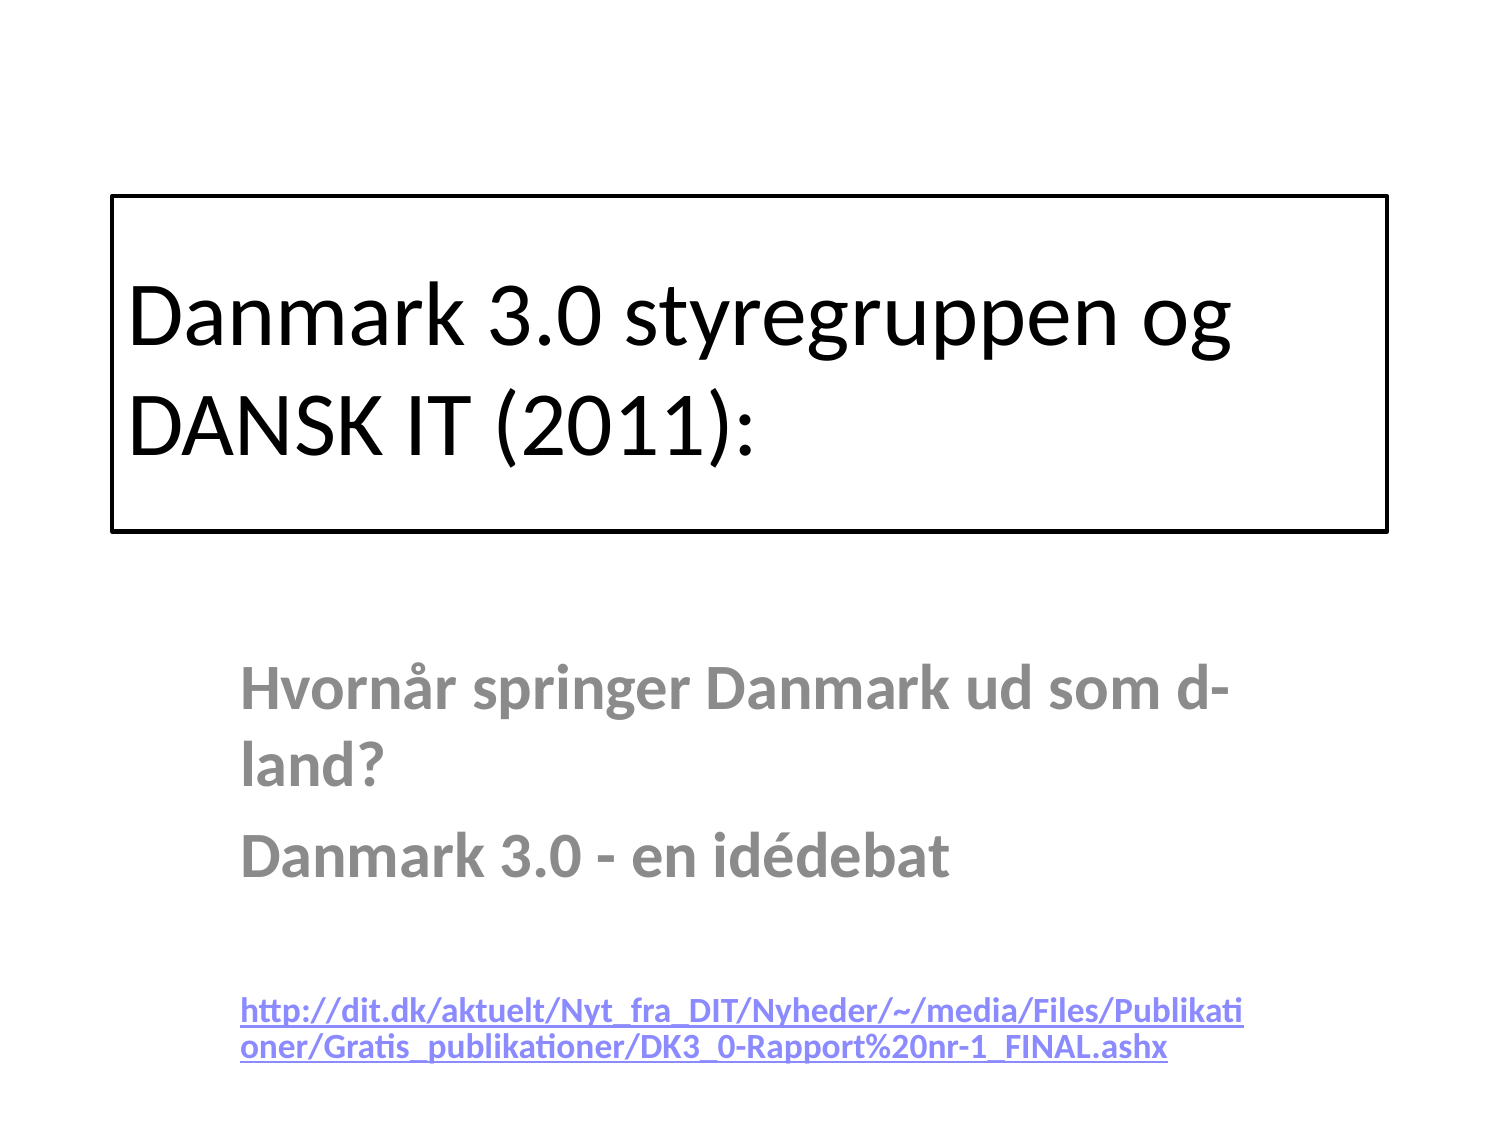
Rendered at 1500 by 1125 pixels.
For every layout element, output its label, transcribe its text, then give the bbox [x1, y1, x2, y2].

subtitle Hvornår springer Danmark ud som d-land? Danmark 3.0 - en idédebat http://dit.dk/aktuelt/Nyt_fra_DIT/Nyheder/~/media/Files/Publikationer/Gratis_publikationer/DK3_0-Rapport%20nr-1_FINAL.ashx [225, 637, 1275, 1071]
title Danmark 3.0 styregruppen og DANSK IT (2011): [110, 194, 1389, 534]
